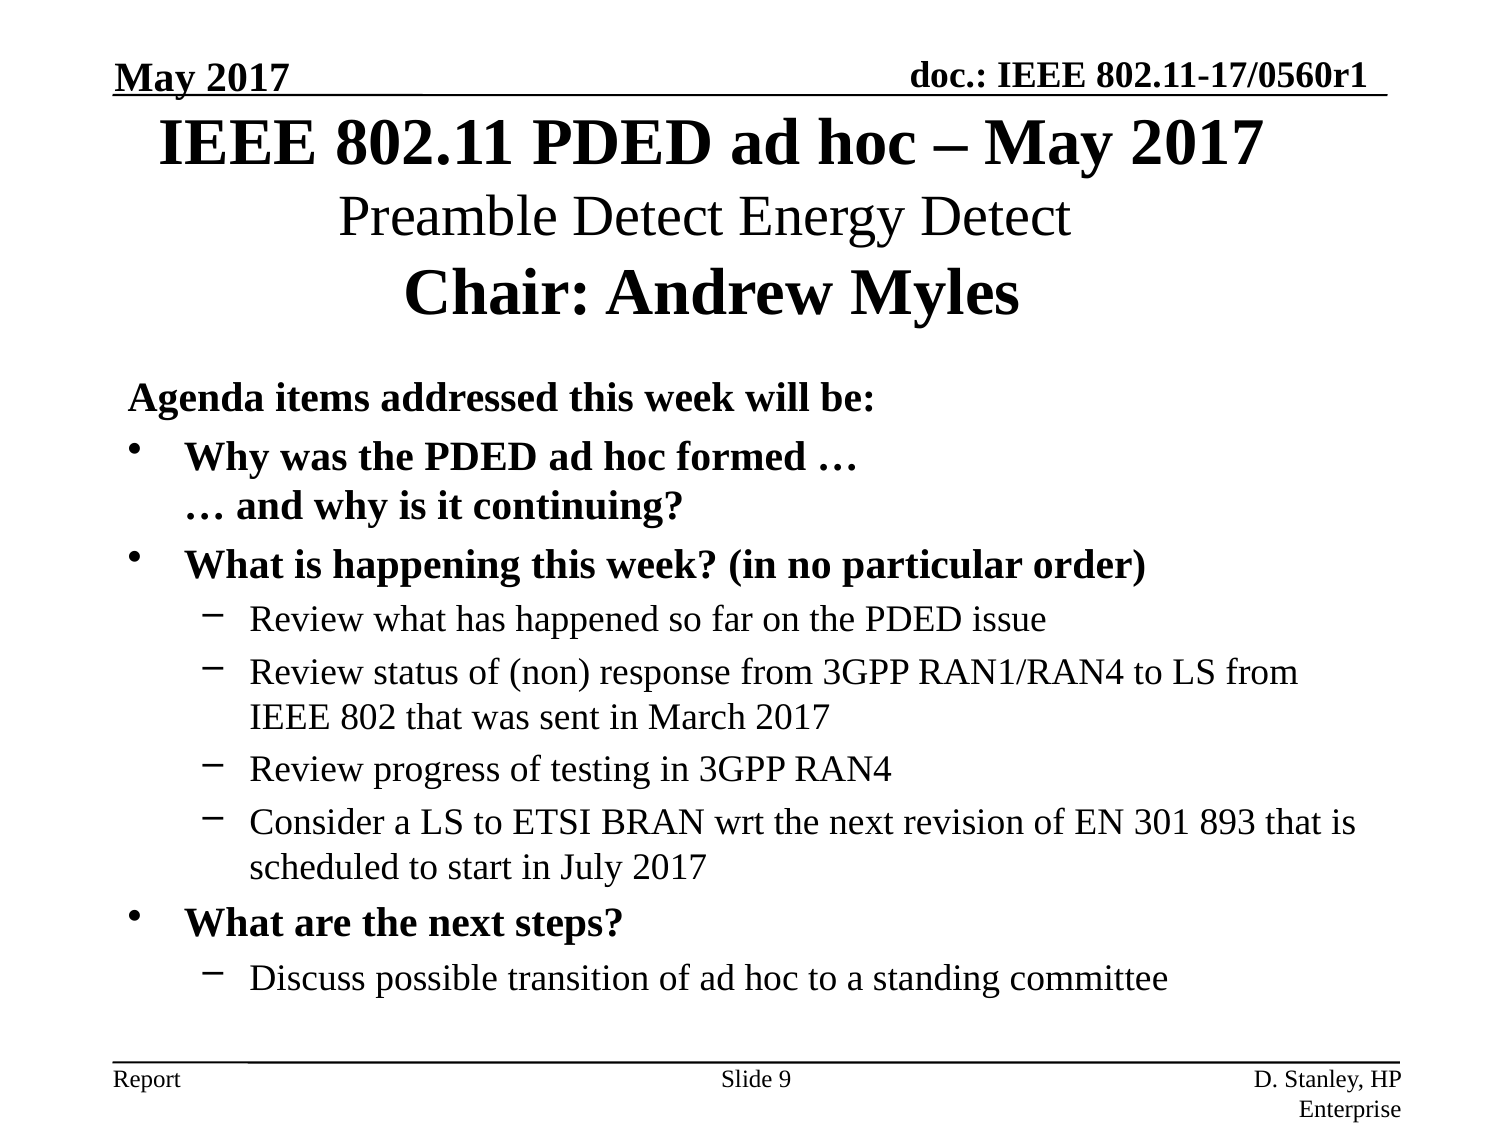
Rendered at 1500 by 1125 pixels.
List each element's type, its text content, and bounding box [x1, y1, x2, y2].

slide_number Slide 9 [720, 1062, 792, 1093]
list Agenda items addressed this week will be: Why was the PDED ad hoc formed … … and why is it continuing? What is happening this week? (in no particular order) Review what has happened so far on the PDED issue Review status of (non) response from 3GPP RAN1/RAN4 to LS from IEEE 802 that was sent in March 2017 Review progress of testing in 3GPP RAN4 Consider a LS to ETSI BRAN wrt the next revision of EN 301 893 that is scheduled to start in July 2017 What are the next steps? Discuss possible transition of ad hoc to a standing committee [112, 362, 1375, 1038]
title IEEE 802.11 PDED ad hoc – May 2017 Preamble Detect Energy Detect Chair: Andrew Myles [75, 125, 1350, 300]
footer D. Stanley, HP Enterprise [1170, 1062, 1402, 1093]
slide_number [114, 49, 413, 100]
